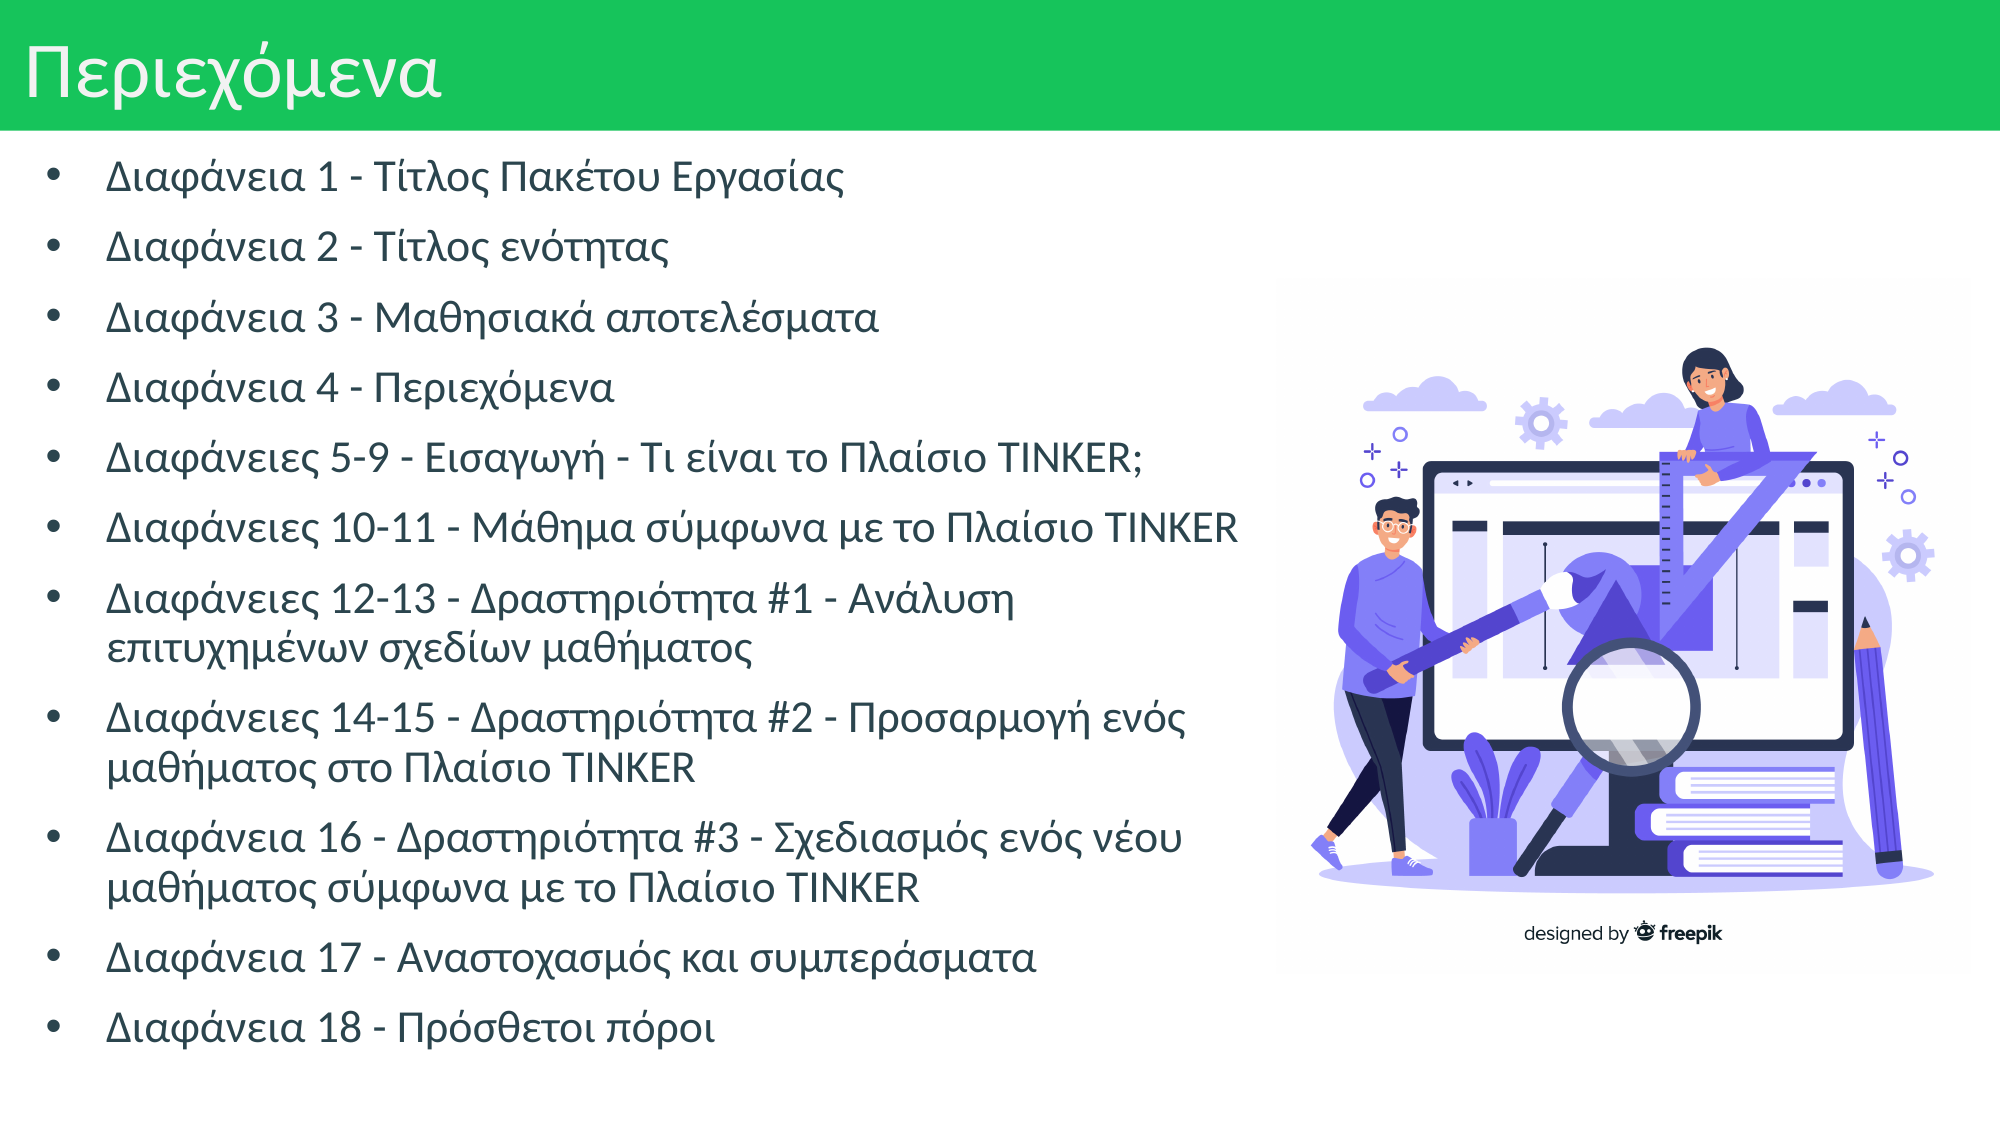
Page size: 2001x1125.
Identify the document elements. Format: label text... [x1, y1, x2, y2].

picture [1275, 278, 1971, 974]
title Περιεχόμενα [16, 13, 1976, 131]
list Διαφάνεια 1 - Τίτλος Πακέτου Εργασίας Διαφάνεια 2 - Τίτλος ενότητας Διαφάνεια 3 - Μαθησιακά αποτελέσματα Διαφάνεια 4 - Περιεχόμενα Διαφάνειες 5-9 - Εισαγωγή - Τι είναι το Πλαίσιο TINKER; Διαφάνειες 10-11 - Μάθημα σύμφωνα με το Πλαίσιο TINKER Διαφάνειες 12-13 - Δραστηριότητα #1 - Ανάλυση επιτυχημένων σχεδίων μαθήματος Διαφάνειες 14-15 - Δραστηριότητα #2 - Προσαρμογή ενός μαθήματος στο Πλαίσιο TINKER Διαφάνεια 16 - Δραστηριότητα #3 - Σχεδιασμός ενός νέου μαθήματος σύμφωνα με το Πλαίσιο TINKER Διαφάνεια 17 - Αναστοχασμός και συμπεράσματα Διαφάνεια 18 - Πρόσθετοι πόροι [16, 144, 1277, 1061]
